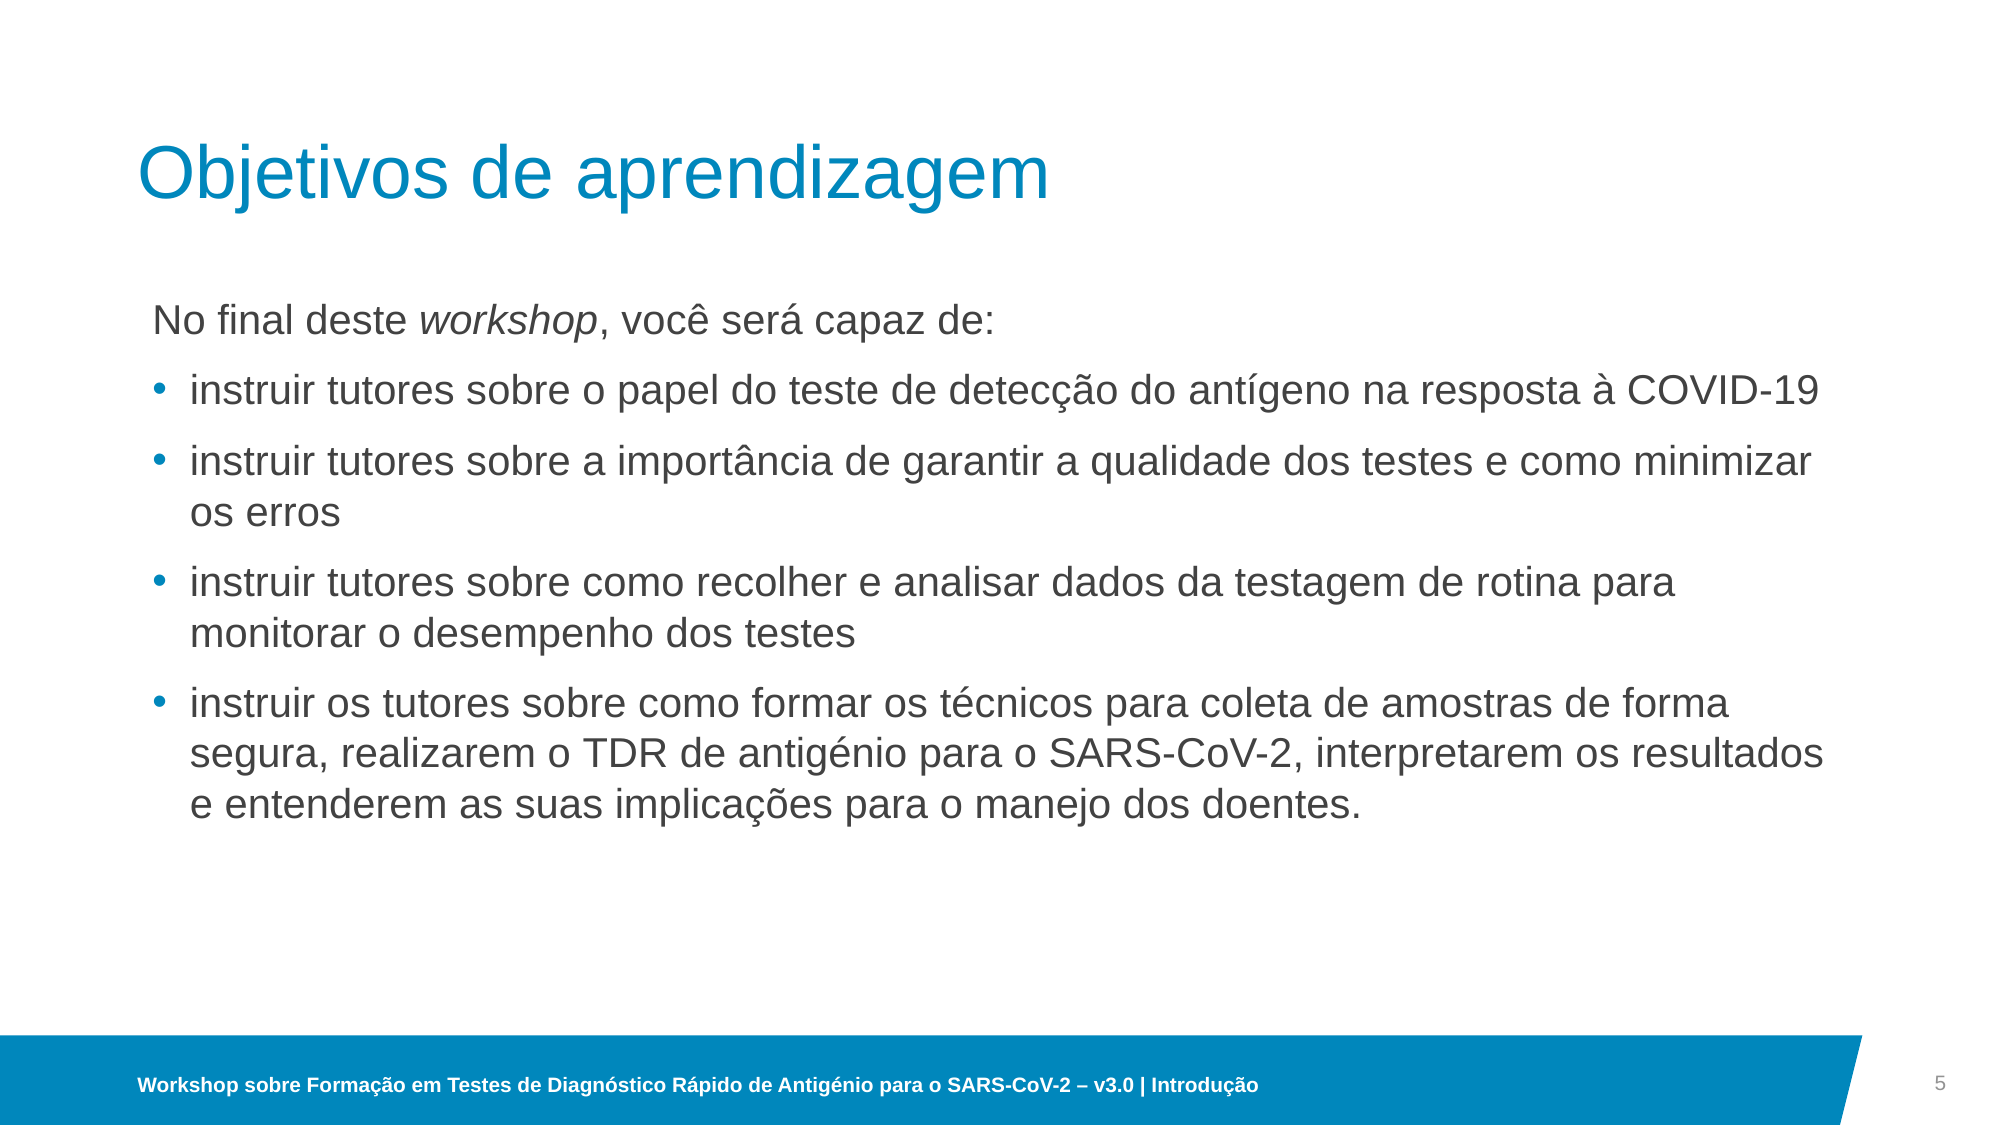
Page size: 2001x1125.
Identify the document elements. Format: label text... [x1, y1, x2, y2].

slide_number 5 [1862, 1035, 1947, 1125]
list No final deste workshop, você será capaz de: instruir tutores sobre o papel do teste de detecção do antígeno na resposta à COVID-19 instruir tutores sobre a importância de garantir a qualidade dos testes e como minimizar os erros instruir tutores sobre como recolher e analisar dados da testagem de rotina para monitorar o desempenho dos testes instruir os tutores sobre como formar os técnicos para coleta de amostras de forma segura, realizarem o TDR de antigénio para o SARS-CoV-2, interpretarem os resultados e entenderem as suas implicações para o manejo dos doentes. [137, 284, 1863, 1014]
footer Workshop sobre Formação em Testes de Diagnóstico Rápido de Antigénio para o SARS-CoV-2 – v3.0 | Introdução [137, 1042, 1338, 1125]
title Objetivos de aprendizagem [137, 59, 1863, 215]
